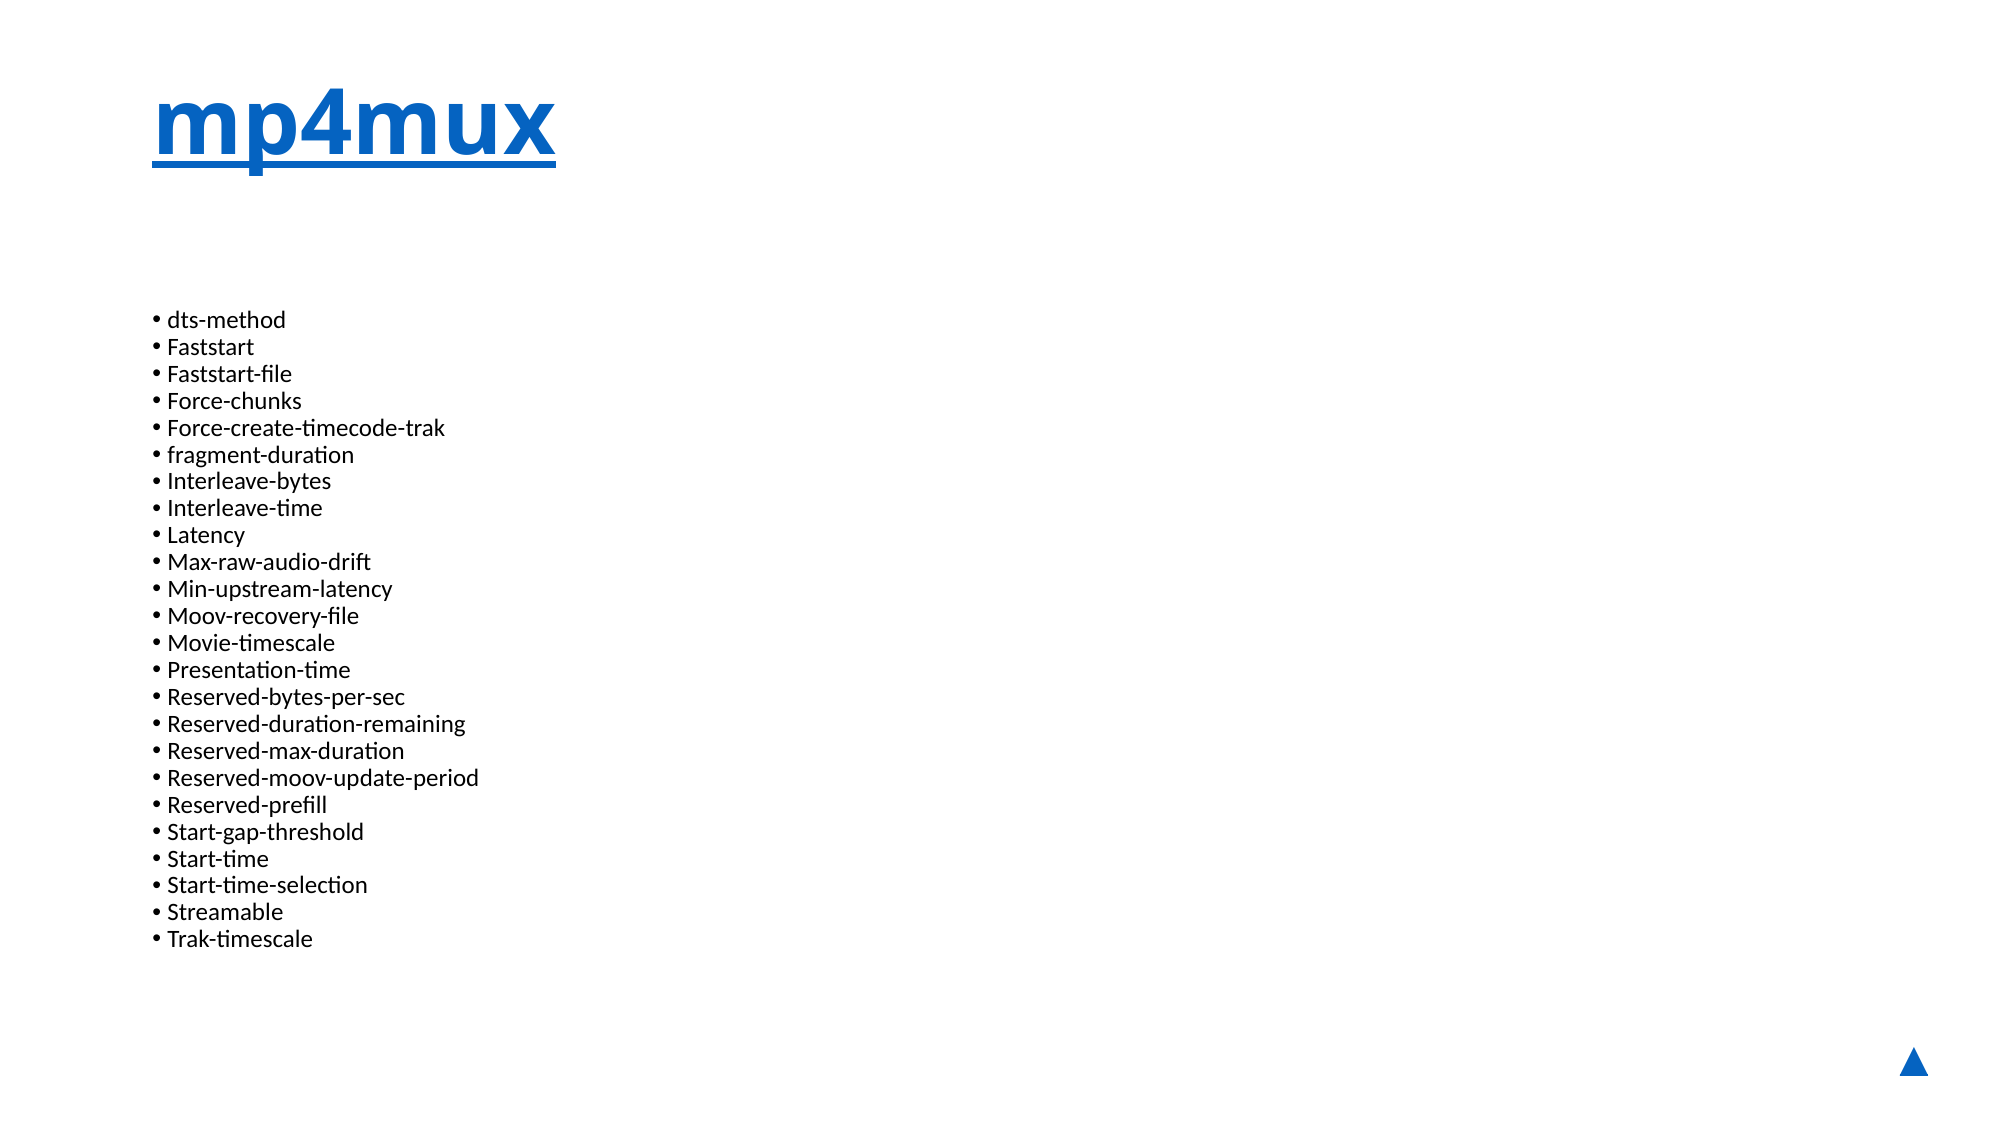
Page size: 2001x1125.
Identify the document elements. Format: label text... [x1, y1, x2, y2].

list dts-method Faststart Faststart-file Force-chunks Force-create-timecode-trak fragment-duration Interleave-bytes Interleave-time Latency Max-raw-audio-drift Min-upstream-latency Moov-recovery-file Movie-timescale Presentation-time Reserved-bytes-per-sec Reserved-duration-remaining Reserved-max-duration Reserved-moov-update-period Reserved-prefill Start-gap-threshold Start-time Start-time-selection Streamable Trak-timescale [137, 299, 1863, 1014]
title mp4mux [137, 59, 1863, 182]
text_box ▲ [1884, 1026, 1946, 1087]
